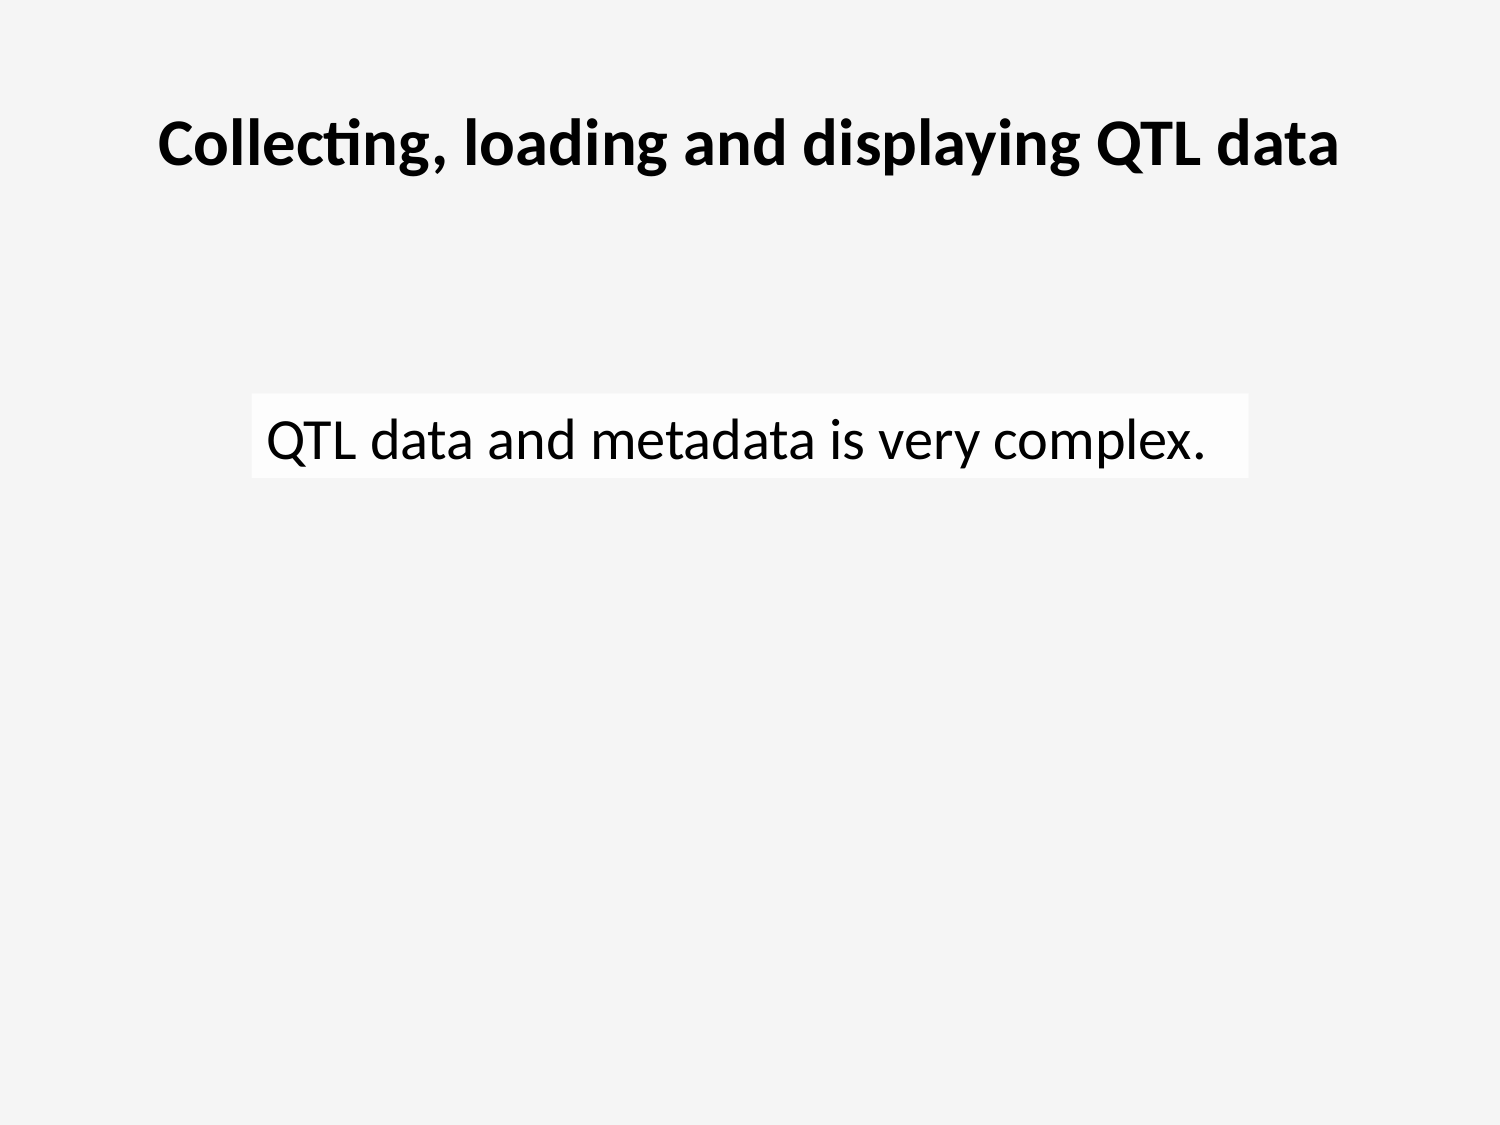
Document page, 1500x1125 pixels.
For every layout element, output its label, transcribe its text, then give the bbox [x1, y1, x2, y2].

text_box QTL data and metadata is very complex. [251, 393, 1249, 479]
title Collecting, loading and displaying QTL data [75, 45, 1425, 233]
